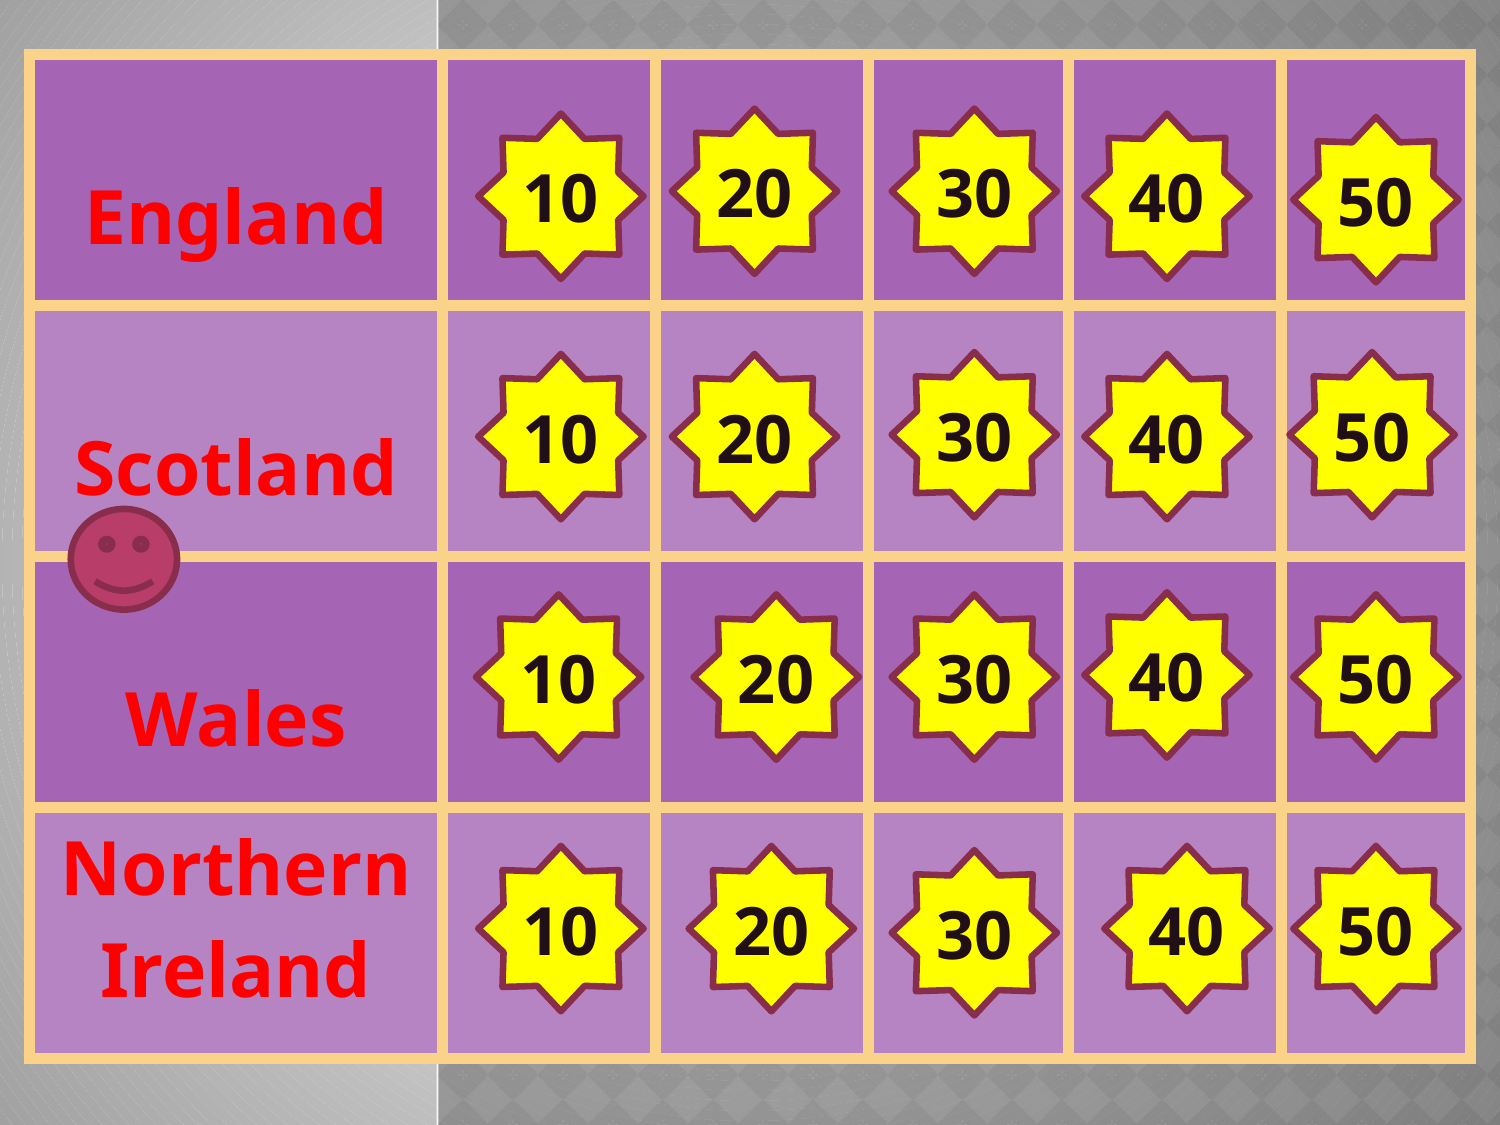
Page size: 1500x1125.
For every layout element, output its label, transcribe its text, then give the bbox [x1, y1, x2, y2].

text_box 20 [690, 591, 863, 763]
text_box 20 [668, 350, 841, 523]
table_cell [1074, 311, 1276, 551]
text_box 30 [888, 348, 1061, 521]
table_cell [661, 813, 863, 1053]
text_box 40 [1081, 588, 1253, 761]
table_header [661, 60, 863, 300]
table_header England [35, 60, 437, 300]
text_box 10 [474, 110, 647, 283]
table_cell [448, 562, 650, 802]
table_cell [874, 311, 1063, 551]
text_box 50 [1290, 842, 1462, 1015]
text_box 40 [1101, 842, 1273, 1015]
table_cell [874, 562, 1063, 802]
text_box 30 [888, 591, 1061, 763]
table_cell Wales [35, 562, 437, 802]
table_cell [448, 311, 650, 551]
table_header [874, 60, 1063, 300]
text_box 50 [1286, 348, 1459, 521]
table_cell Northern Ireland [35, 813, 437, 1053]
text_box 50 [1290, 113, 1462, 286]
text_box 30 [888, 105, 1061, 278]
text_box 10 [474, 350, 647, 523]
table_cell Scotland [35, 311, 437, 551]
table_cell [448, 813, 650, 1053]
table_cell [1287, 813, 1465, 1053]
table_cell [1287, 311, 1465, 551]
table_cell [874, 813, 1063, 1053]
table_cell [1287, 562, 1465, 802]
text_box [67, 505, 181, 613]
text_box 40 [1081, 350, 1253, 523]
text_box 50 [1290, 591, 1462, 763]
text_box 40 [1081, 110, 1253, 283]
text_box 10 [474, 842, 647, 1015]
text_box 20 [668, 105, 841, 278]
table_header [1287, 60, 1465, 300]
table_cell [1074, 562, 1276, 802]
table_header [448, 60, 650, 300]
table_cell [1074, 813, 1276, 1053]
table_header [1074, 60, 1276, 300]
text_box 30 [888, 846, 1061, 1019]
text_box 20 [685, 842, 858, 1015]
table_cell [661, 562, 863, 802]
text_box 10 [472, 591, 645, 763]
table_cell [661, 311, 863, 551]
